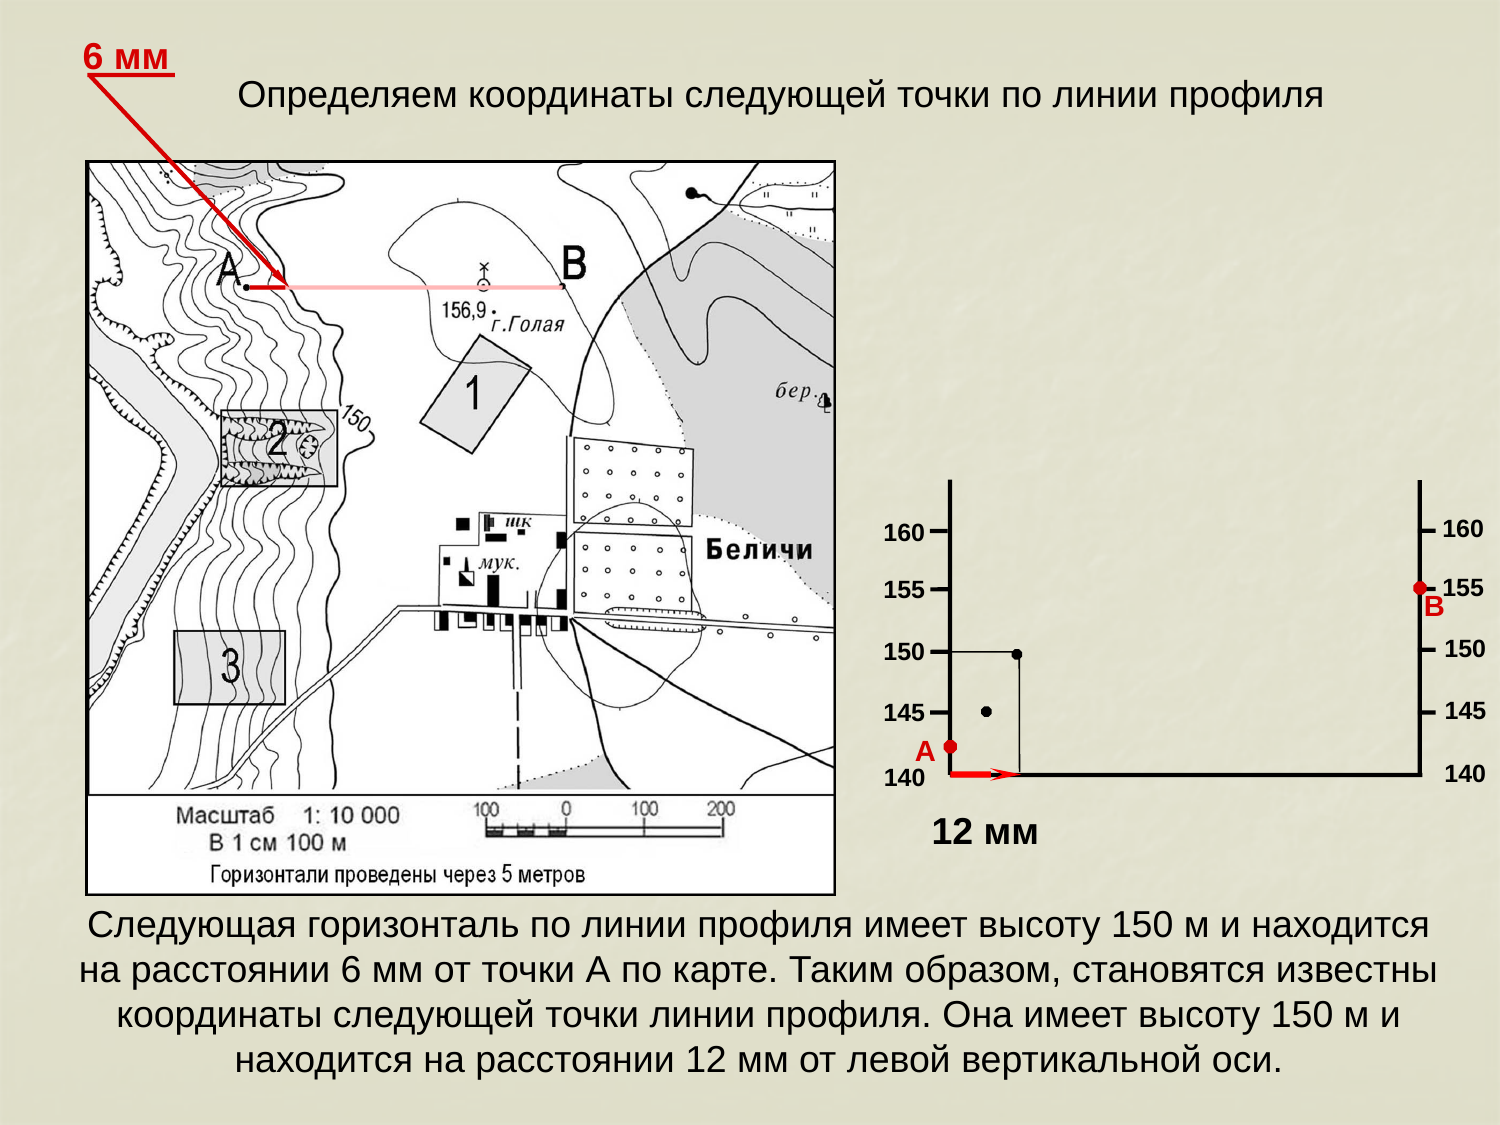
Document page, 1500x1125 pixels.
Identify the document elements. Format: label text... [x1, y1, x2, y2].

text_box 155 [1407, 564, 1500, 609]
text_box Следующая горизонталь по линии профиля имеет высоту 150 м и находится на расстоянии 6 мм от точки А по карте. Таким образом, становятся известны координаты следующей точки линии профиля. Она имеет высоту 150 м и находится на расстоянии 12 мм от левой вертикальной оси. [59, 892, 1460, 1088]
text_box А [899, 724, 963, 775]
text_box Определяем координаты следующей точки по линии профиля [200, 62, 1363, 123]
text_box 12 мм [891, 799, 1080, 860]
text_box 6 мм [57, 24, 195, 85]
text_box [1000, 770, 1022, 779]
text_box [981, 707, 991, 717]
text_box 160 [848, 508, 961, 554]
text_box 140 [1409, 750, 1500, 795]
text_box 160 [1407, 505, 1500, 551]
text_box [1012, 649, 1022, 659]
text_box 150 [848, 628, 961, 674]
text_box 155 [848, 565, 961, 611]
text_box В [1409, 580, 1472, 631]
text_box 145 [848, 689, 961, 734]
picture [85, 160, 836, 897]
text_box 150 [1409, 624, 1500, 670]
text_box 145 [1409, 687, 1500, 733]
text_box 140 [848, 753, 961, 799]
